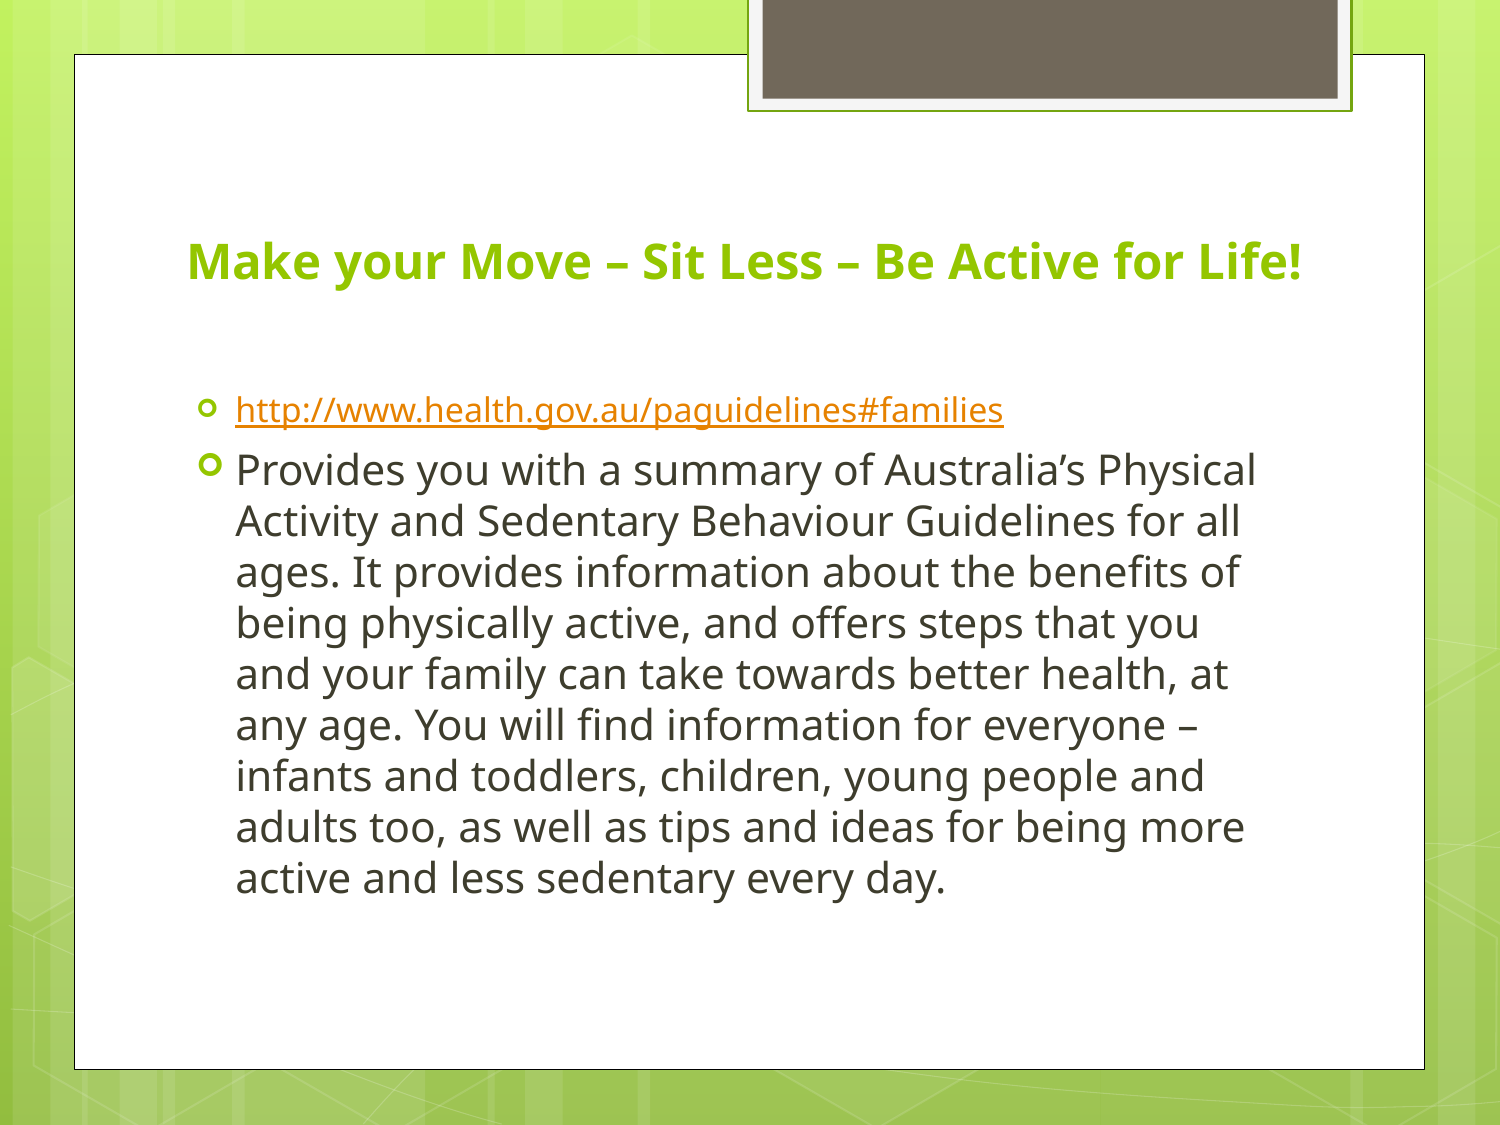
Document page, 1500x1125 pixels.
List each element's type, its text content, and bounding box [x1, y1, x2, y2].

title Make your Move – Sit Less – Be Active for Life! [171, 168, 1324, 357]
list http://www.health.gov.au/paguidelines#families Provides you with a summary of Australia’s Physical Activity and Sedentary Behaviour Guidelines for all ages. It provides information about the benefits of being physically active, and offers steps that you and your family can take towards better health, at any age. You will find information for everyone – infants and toddlers, children, young people and adults too, as well as tips and ideas for being more active and less sedentary every day. [171, 381, 1283, 957]
